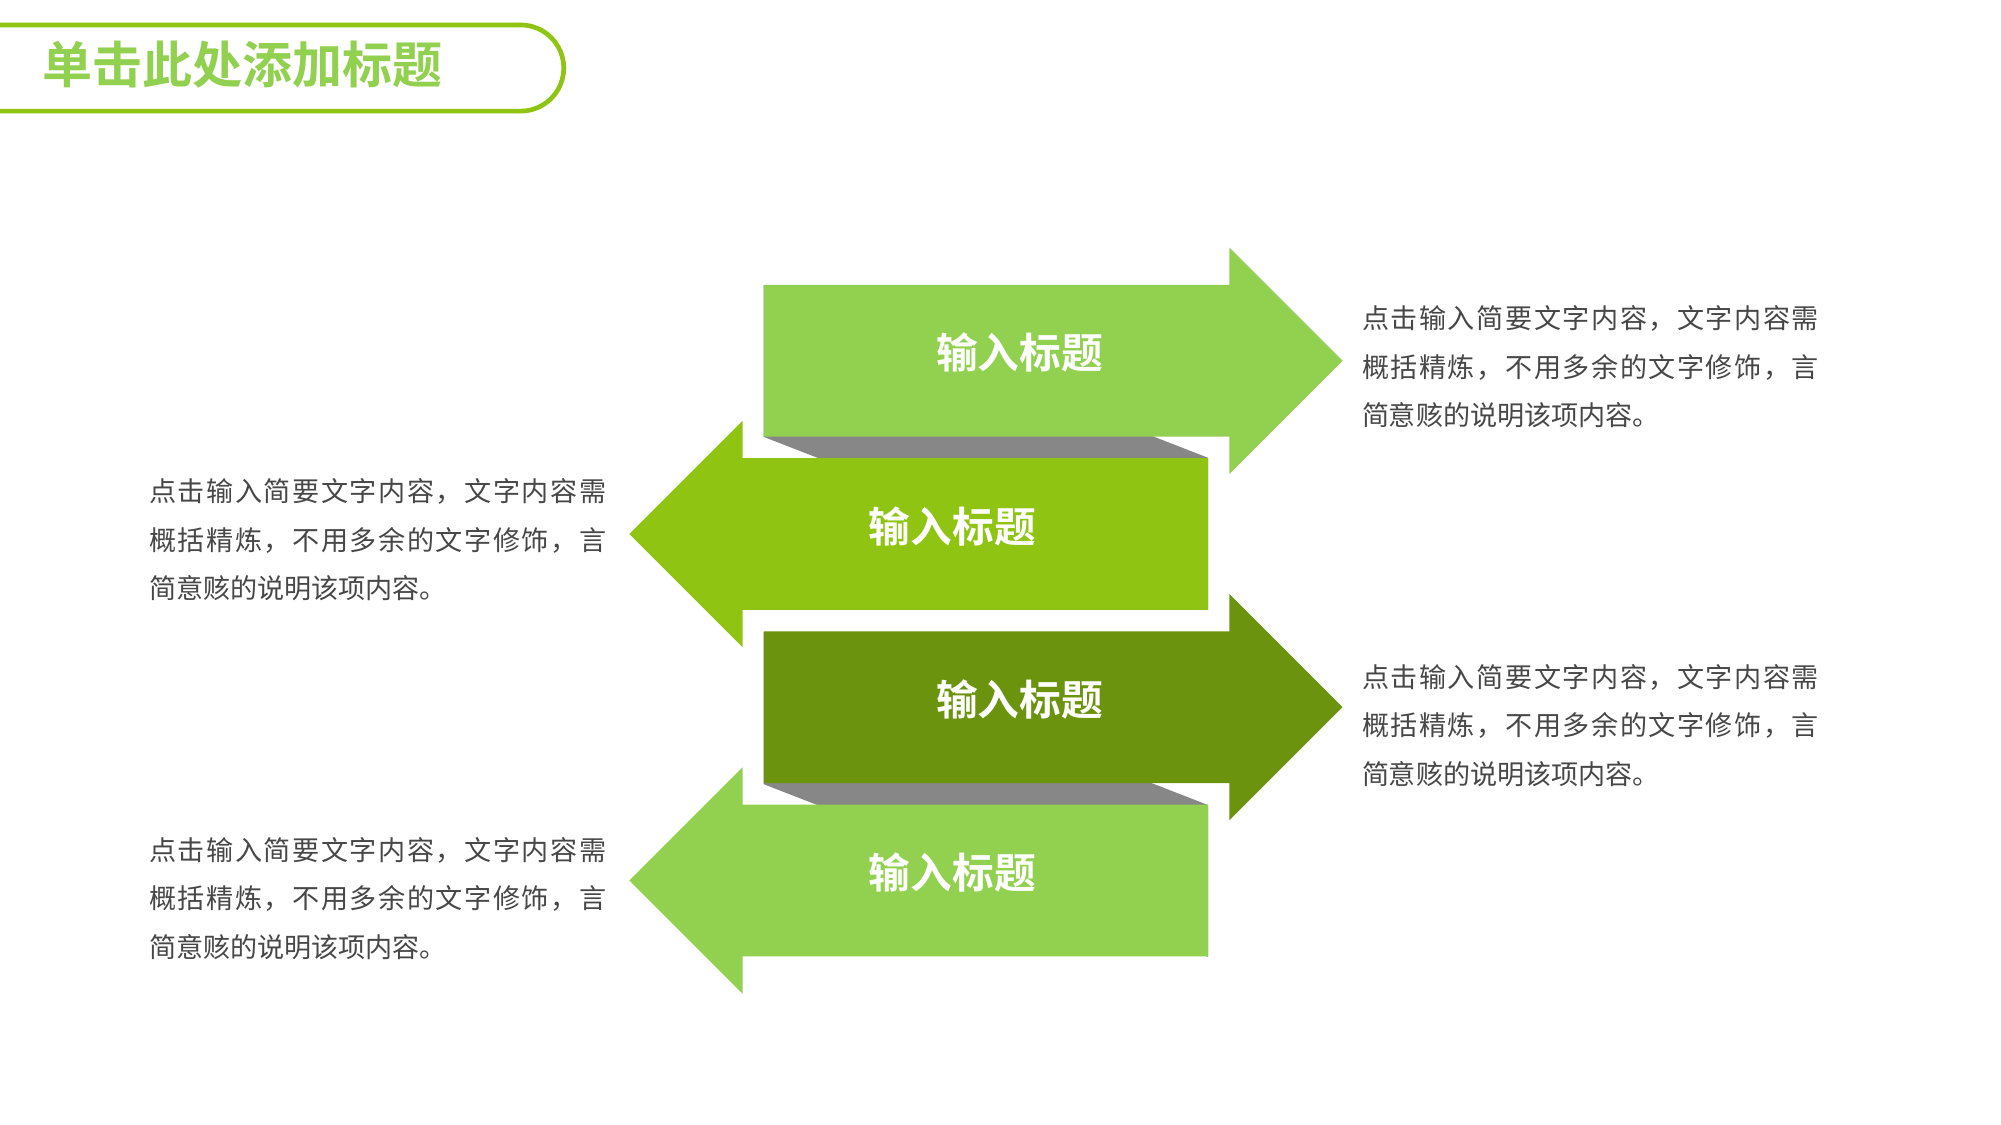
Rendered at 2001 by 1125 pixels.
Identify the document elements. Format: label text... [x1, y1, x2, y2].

text_box 输入标题 [763, 846, 1141, 897]
text_box [762, 591, 1345, 823]
text_box 输入标题 [831, 327, 1209, 378]
text_box [762, 785, 1206, 803]
text_box 点击输入简要文字内容，文字内容需概括精炼，不用多余的文字修饰，言简意赅的说明该项内容。 [1362, 643, 1819, 790]
text_box 输入标题 [763, 500, 1141, 551]
text_box 点击输入简要文字内容，文字内容需概括精炼，不用多余的文字修饰，言简意赅的说明该项内容。 [149, 458, 607, 605]
text_box [627, 418, 1210, 650]
text_box 点击输入简要文字内容，文字内容需概括精炼，不用多余的文字修饰，言简意赅的说明该项内容。 [149, 816, 607, 964]
text_box 点击输入简要文字内容，文字内容需概括精炼，不用多余的文字修饰，言简意赅的说明该项内容。 [1362, 285, 1819, 432]
text_box 输入标题 [831, 673, 1209, 724]
text_box [627, 764, 1210, 997]
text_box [0, 24, 564, 112]
text_box [763, 438, 1209, 457]
text_box [762, 245, 1345, 477]
